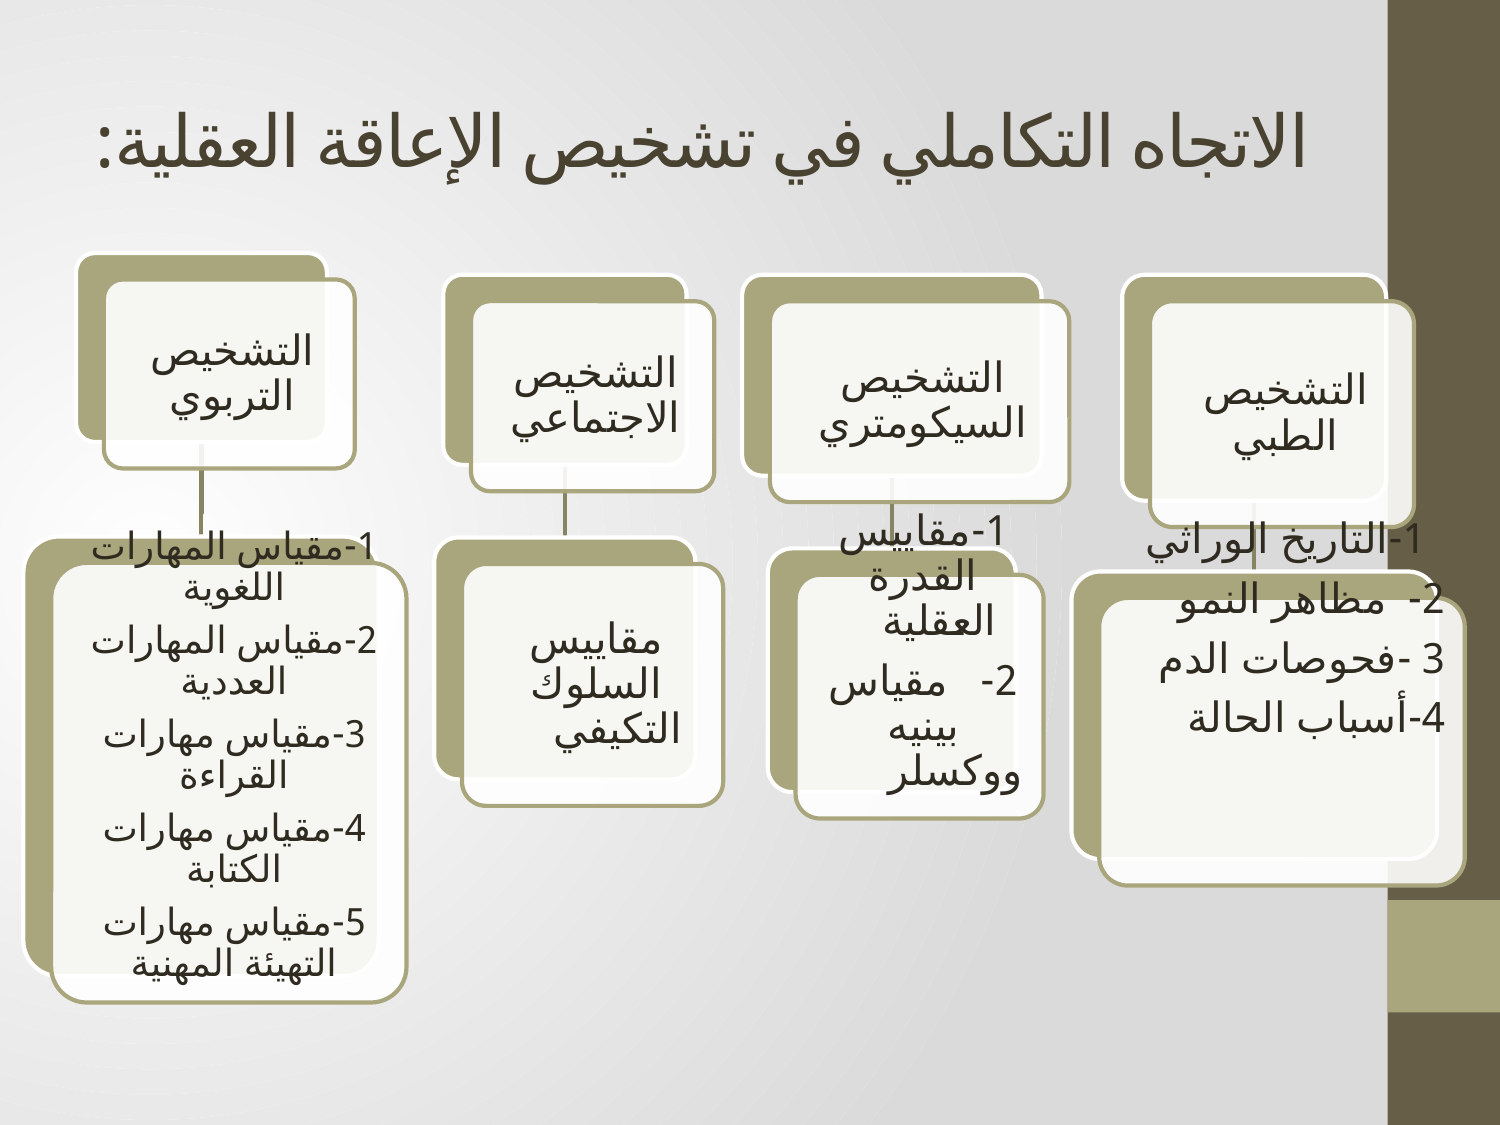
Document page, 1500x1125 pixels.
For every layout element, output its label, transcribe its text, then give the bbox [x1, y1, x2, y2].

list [22, 210, 1466, 1067]
title الاتجاه التكاملي في تشخيص الإعاقة العقلية: [75, 45, 1325, 203]
